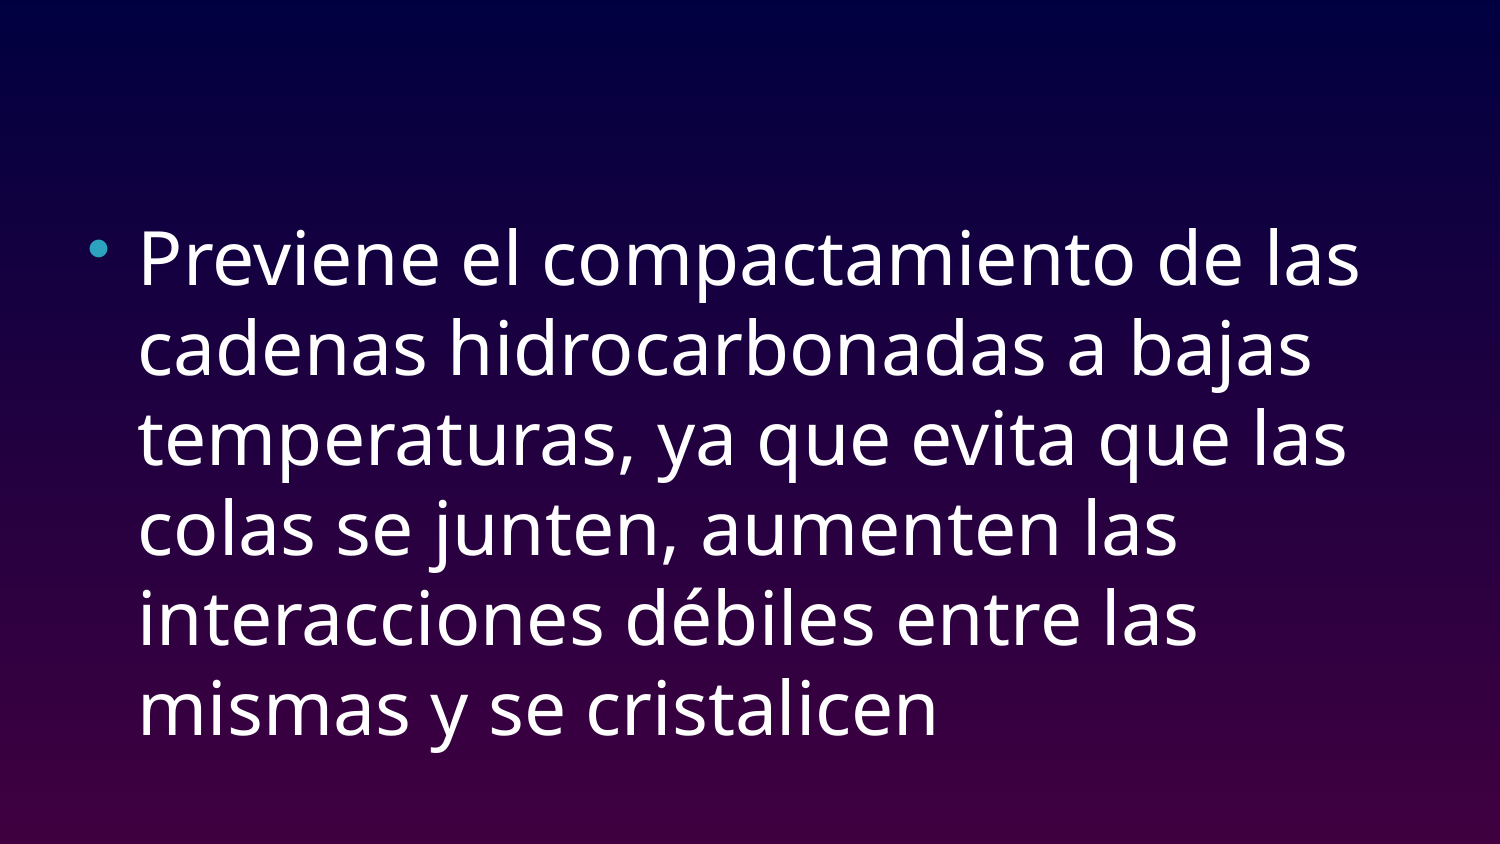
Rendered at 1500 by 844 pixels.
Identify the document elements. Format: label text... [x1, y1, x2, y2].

list Previene el compactamiento de las cadenas hidrocarbonadas a bajas temperaturas, ya que evita que las colas se junten, aumenten las interacciones débiles entre las mismas y se cristalicen [75, 202, 1425, 760]
